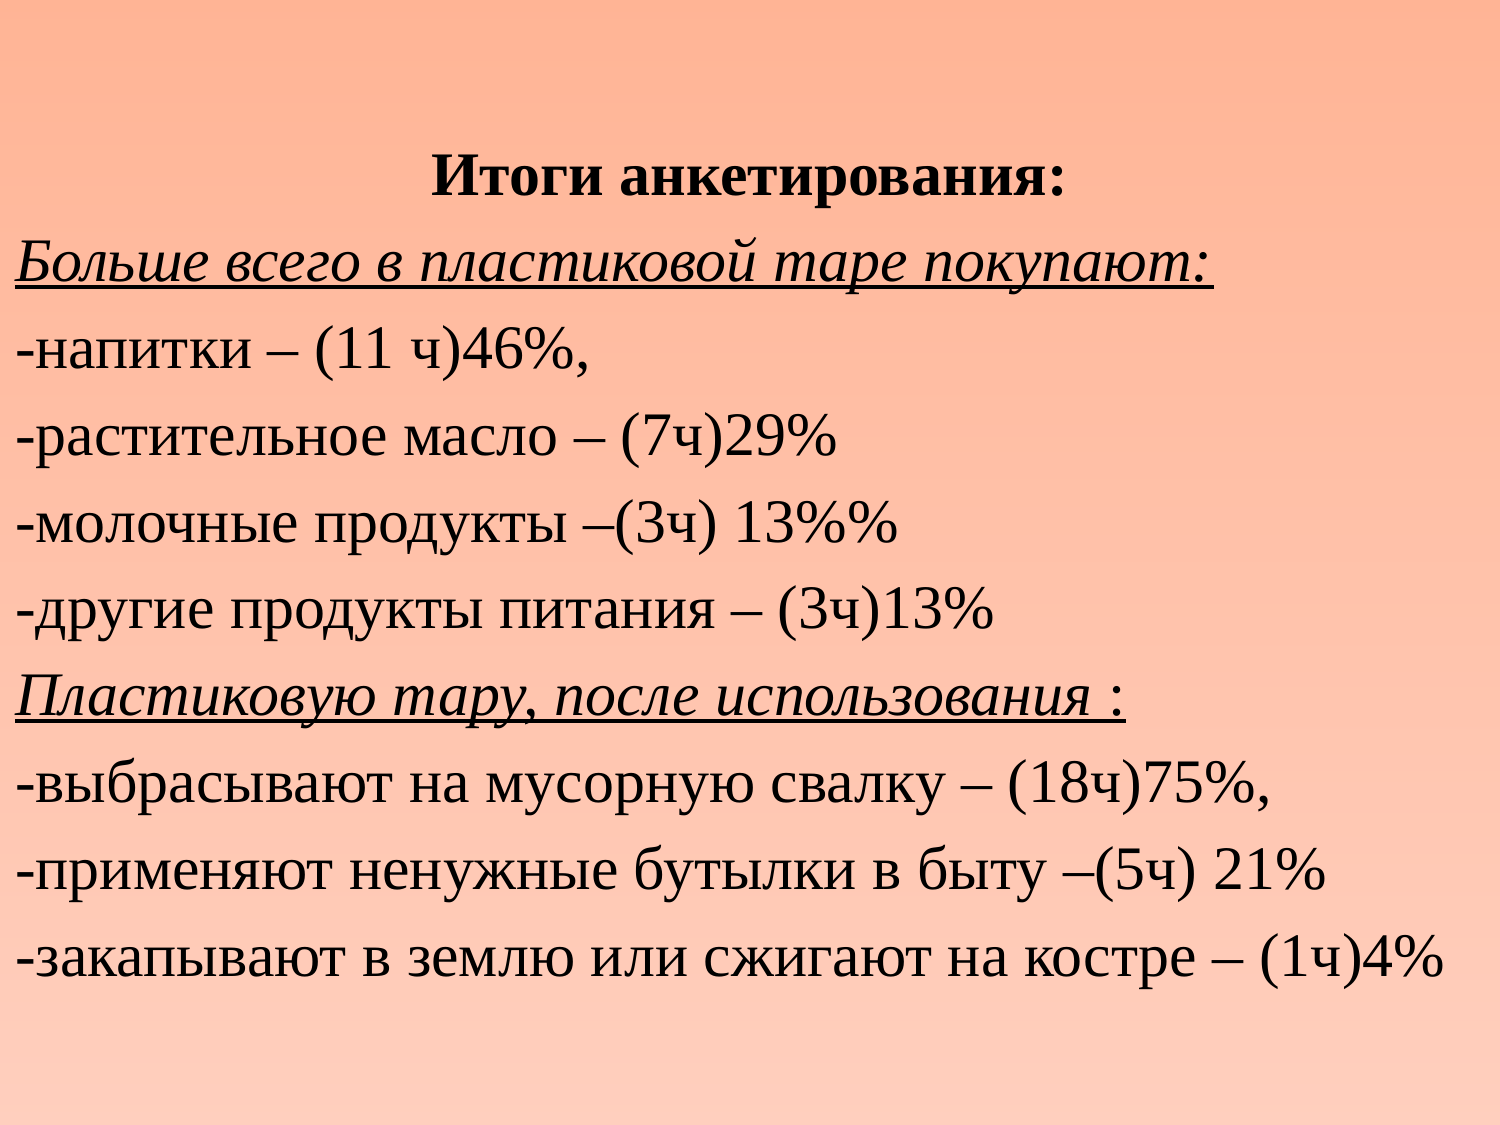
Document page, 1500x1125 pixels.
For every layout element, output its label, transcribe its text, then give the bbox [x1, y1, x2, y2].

list Итоги анкетирования: Больше всего в пластиковой таре покупают: -напитки – (11 ч)46%, -растительное масло – (7ч)29% -молочные продукты –(3ч) 13%% -другие продукты питания – (3ч)13% Пластиковую тару, после использования : -выбрасывают на мусорную свалку – (18ч)75%, -применяют ненужные бутылки в быту –(5ч) 21% -закапывают в землю или сжигают на костре – (1ч)4% [0, 125, 1500, 1005]
